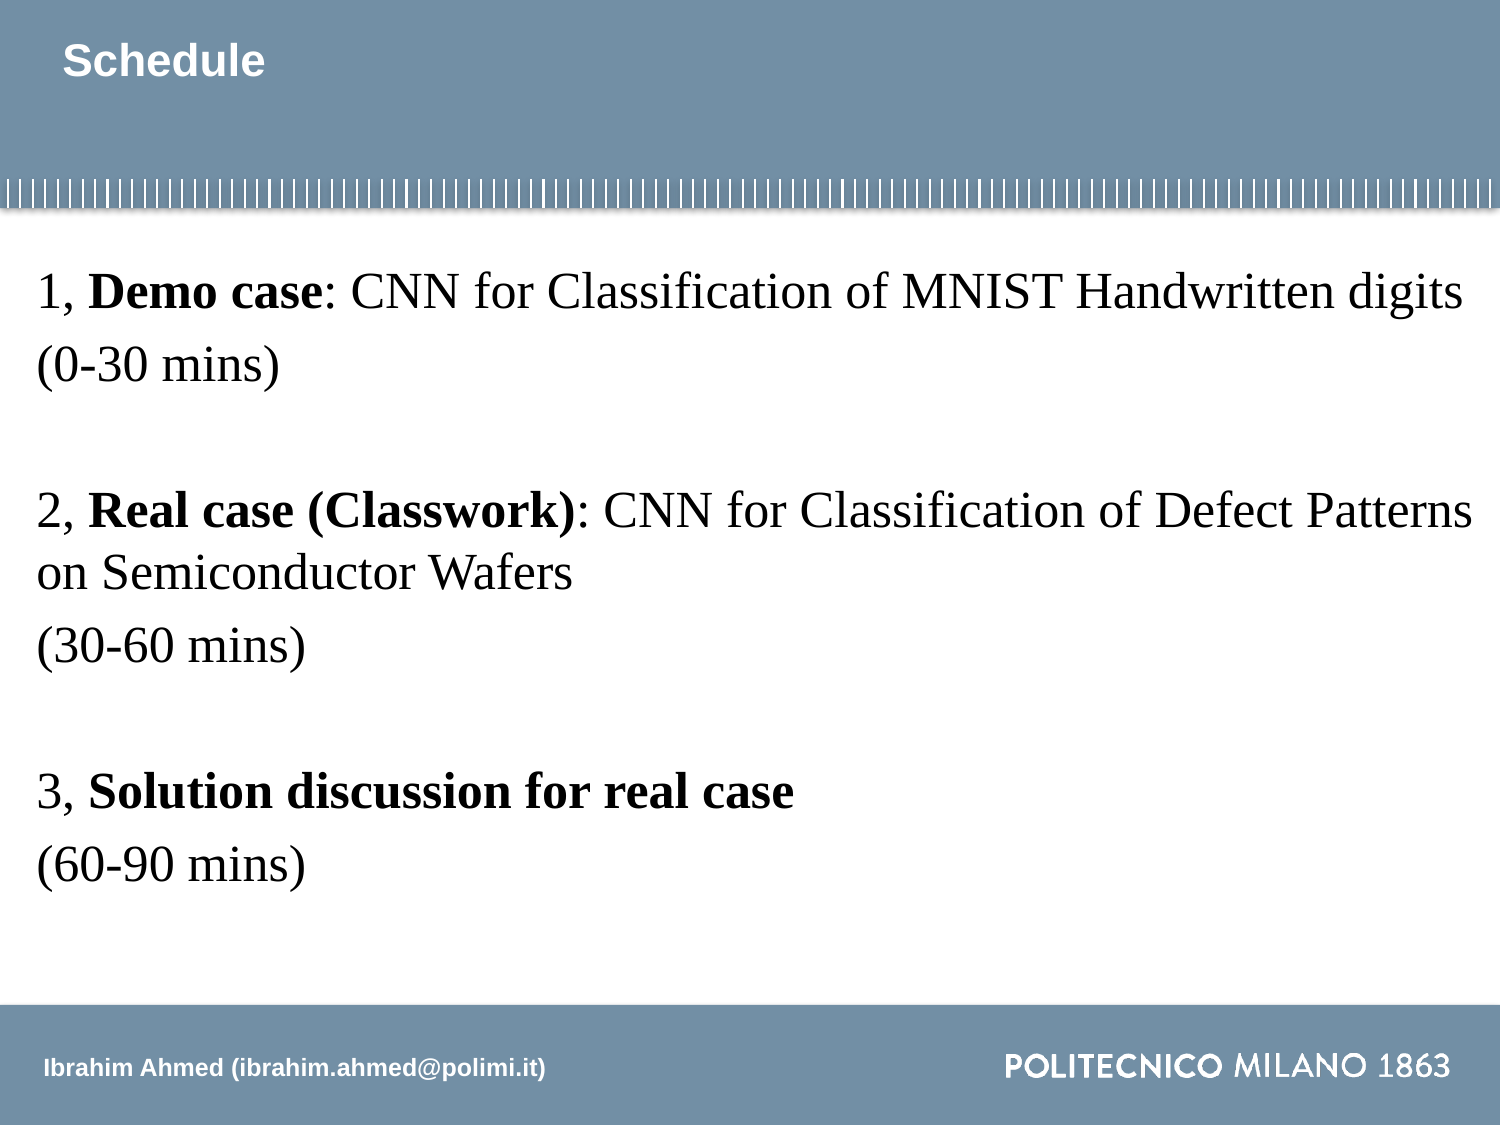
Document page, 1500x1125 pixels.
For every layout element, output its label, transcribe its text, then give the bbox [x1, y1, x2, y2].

title Schedule [47, 22, 1455, 161]
list 1, Demo case: CNN for Classification of MNIST Handwritten digits (0-30 mins) 2, Real case (Classwork): CNN for Classification of Defect Patterns on Semiconductor Wafers (30-60 mins) 3, Solution discussion for real case (60-90 mins) [21, 249, 1500, 938]
picture [999, 1041, 1456, 1089]
